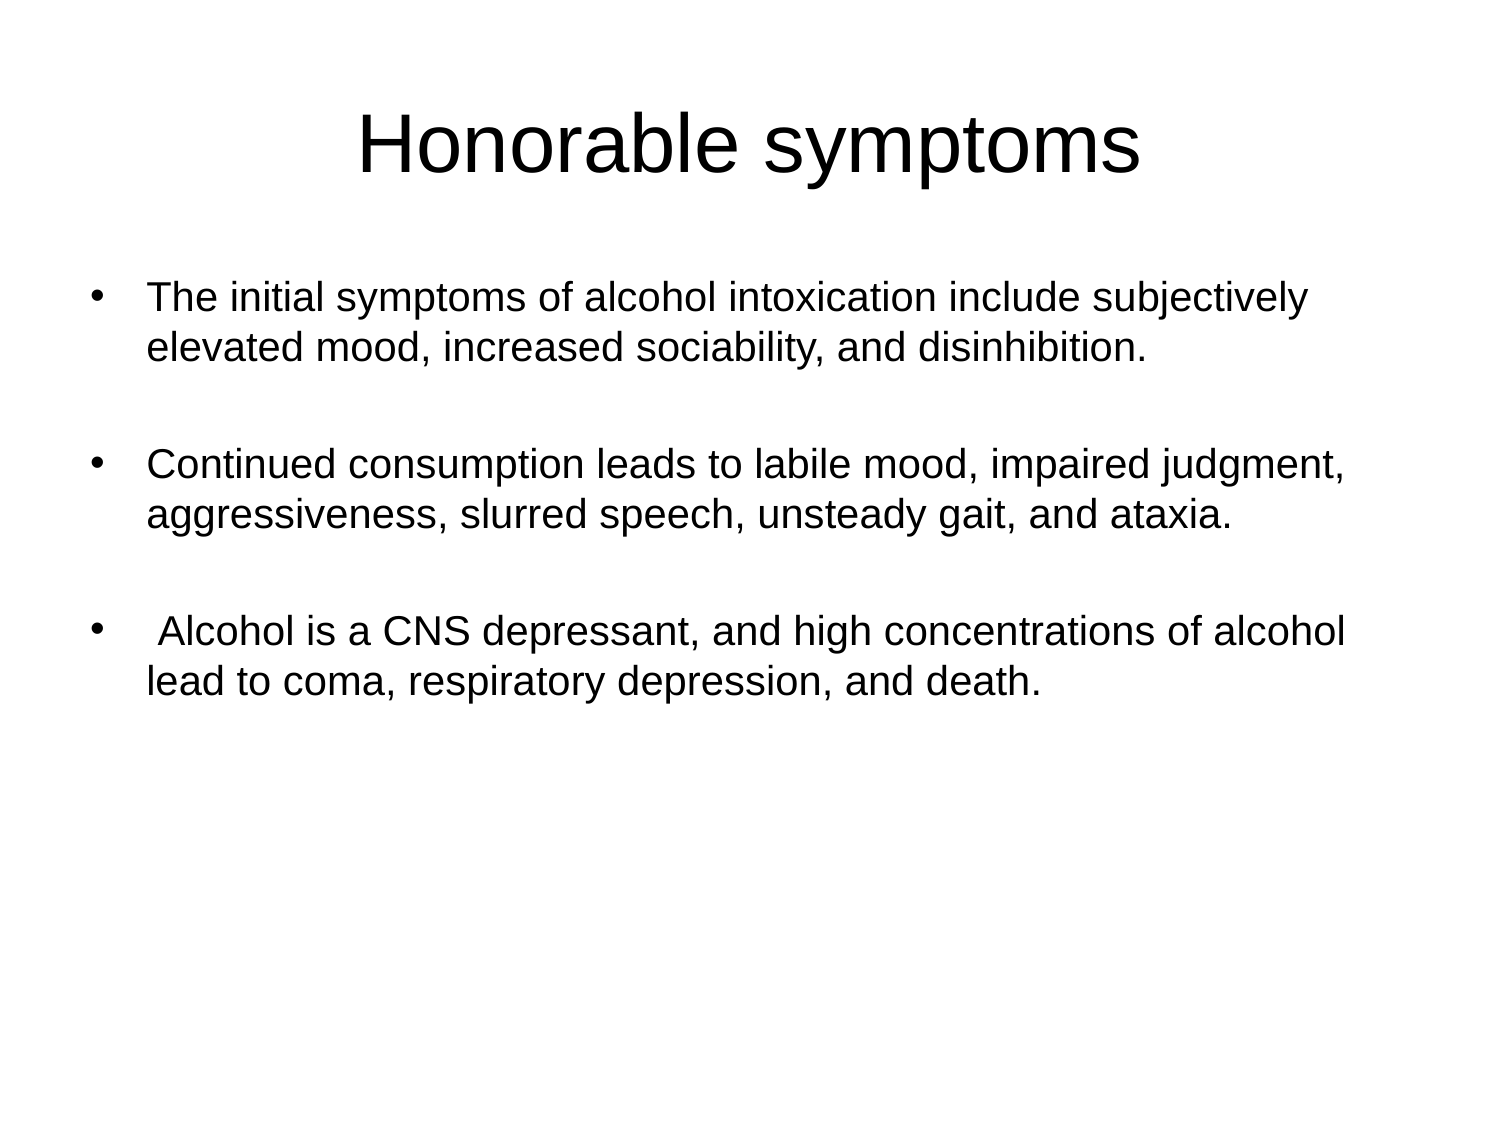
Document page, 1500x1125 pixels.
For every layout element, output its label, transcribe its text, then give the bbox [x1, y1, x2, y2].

list The initial symptoms of alcohol intoxication include subjectively elevated mood, increased sociability, and disinhibition. Continued consumption leads to labile mood, impaired judgment, aggressiveness, slurred speech, unsteady gait, and ataxia. Alcohol is a CNS depressant, and high concentrations of alcohol lead to coma, respiratory depression, and death. [75, 262, 1425, 1005]
title Honorable symptoms [75, 45, 1425, 233]
